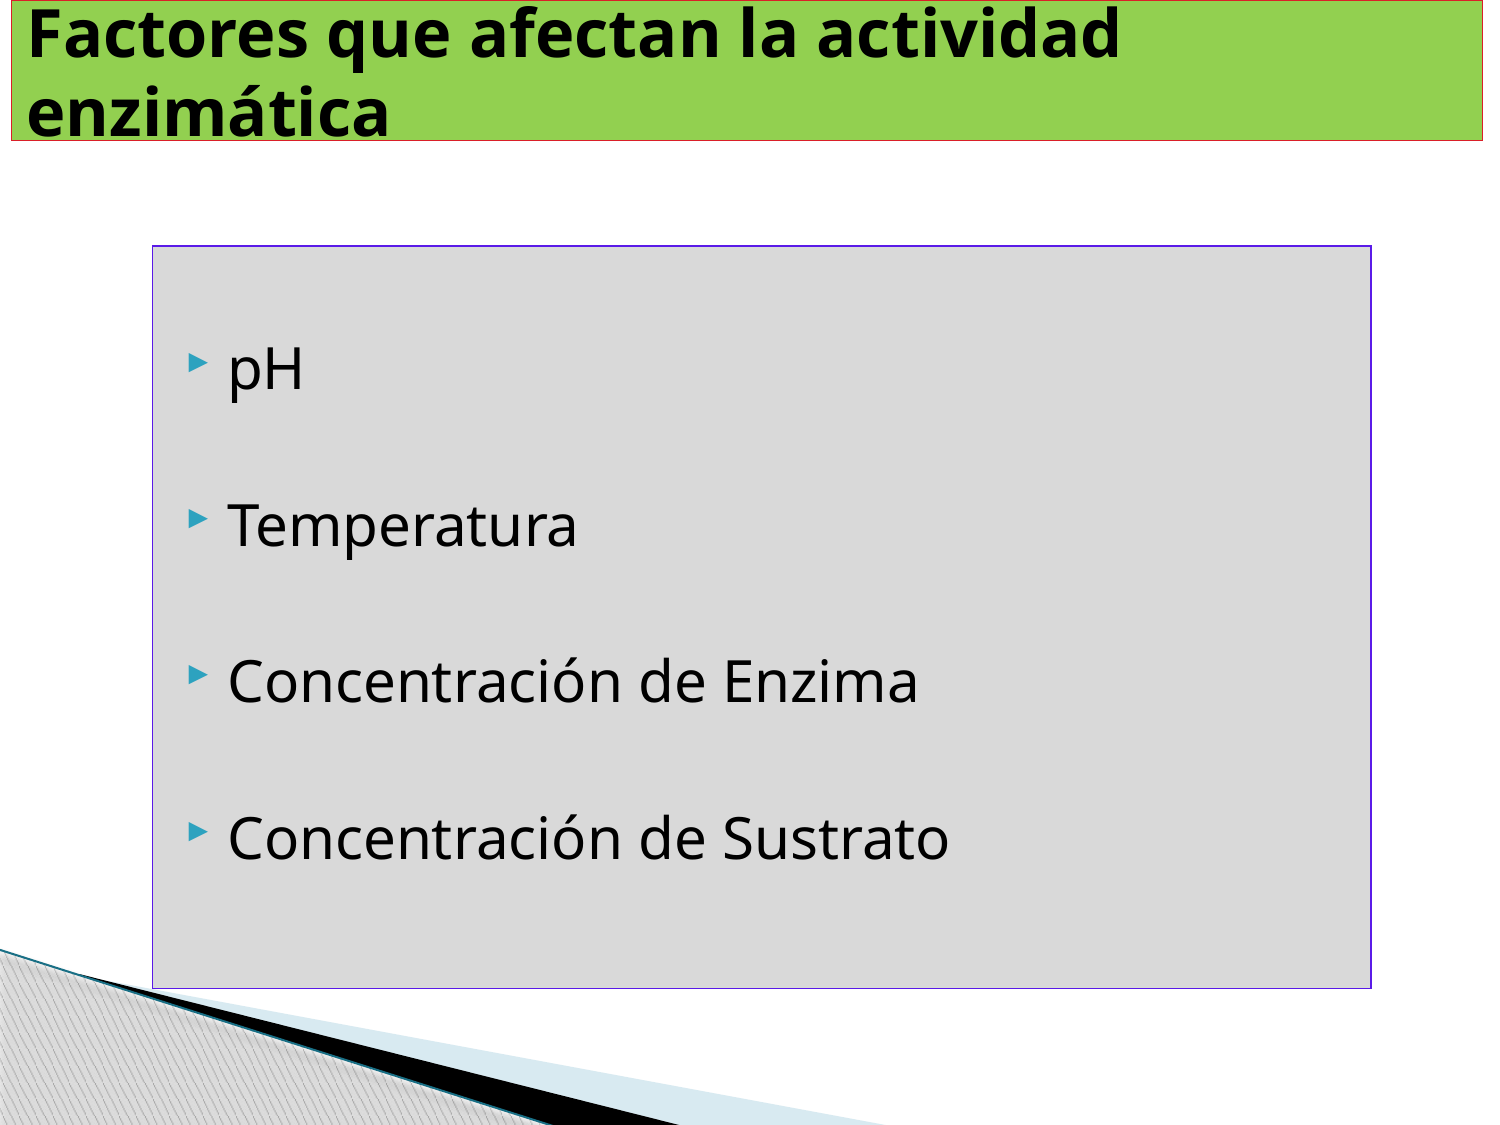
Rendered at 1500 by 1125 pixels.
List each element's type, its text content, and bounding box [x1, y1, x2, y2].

list pH Temperatura Concentración de Enzima Concentración de Sustrato [152, 245, 1372, 989]
title Factores que afectan la actividad enzimática [11, 0, 1483, 141]
